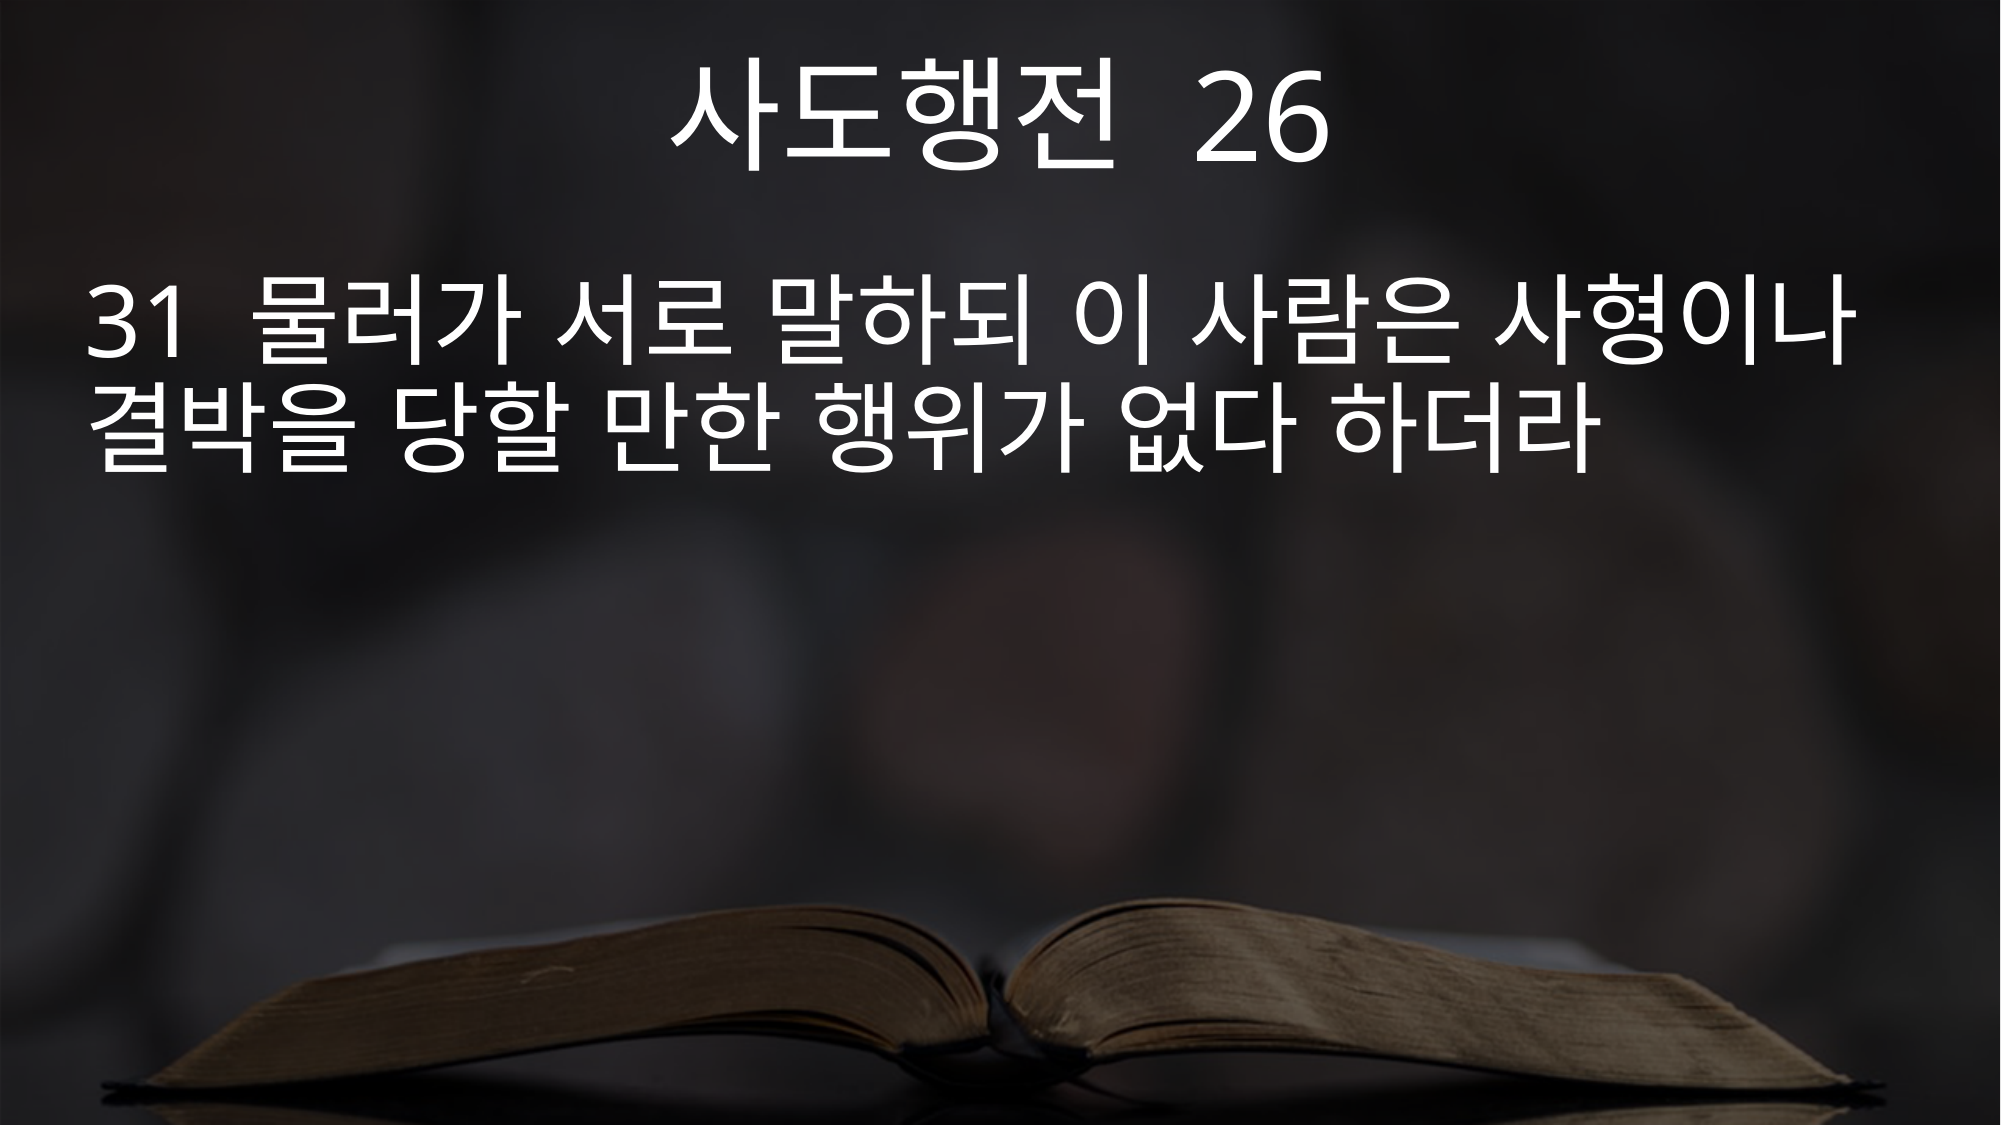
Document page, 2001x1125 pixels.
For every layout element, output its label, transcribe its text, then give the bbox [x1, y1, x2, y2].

list 31 물러가 서로 말하되 이 사람은 사형이나 결박을 당할 만한 행위가 없다 하더라 [69, 263, 1953, 423]
picture [0, 0, 2001, 1125]
footer 사도행전 26 [0, 32, 2000, 192]
